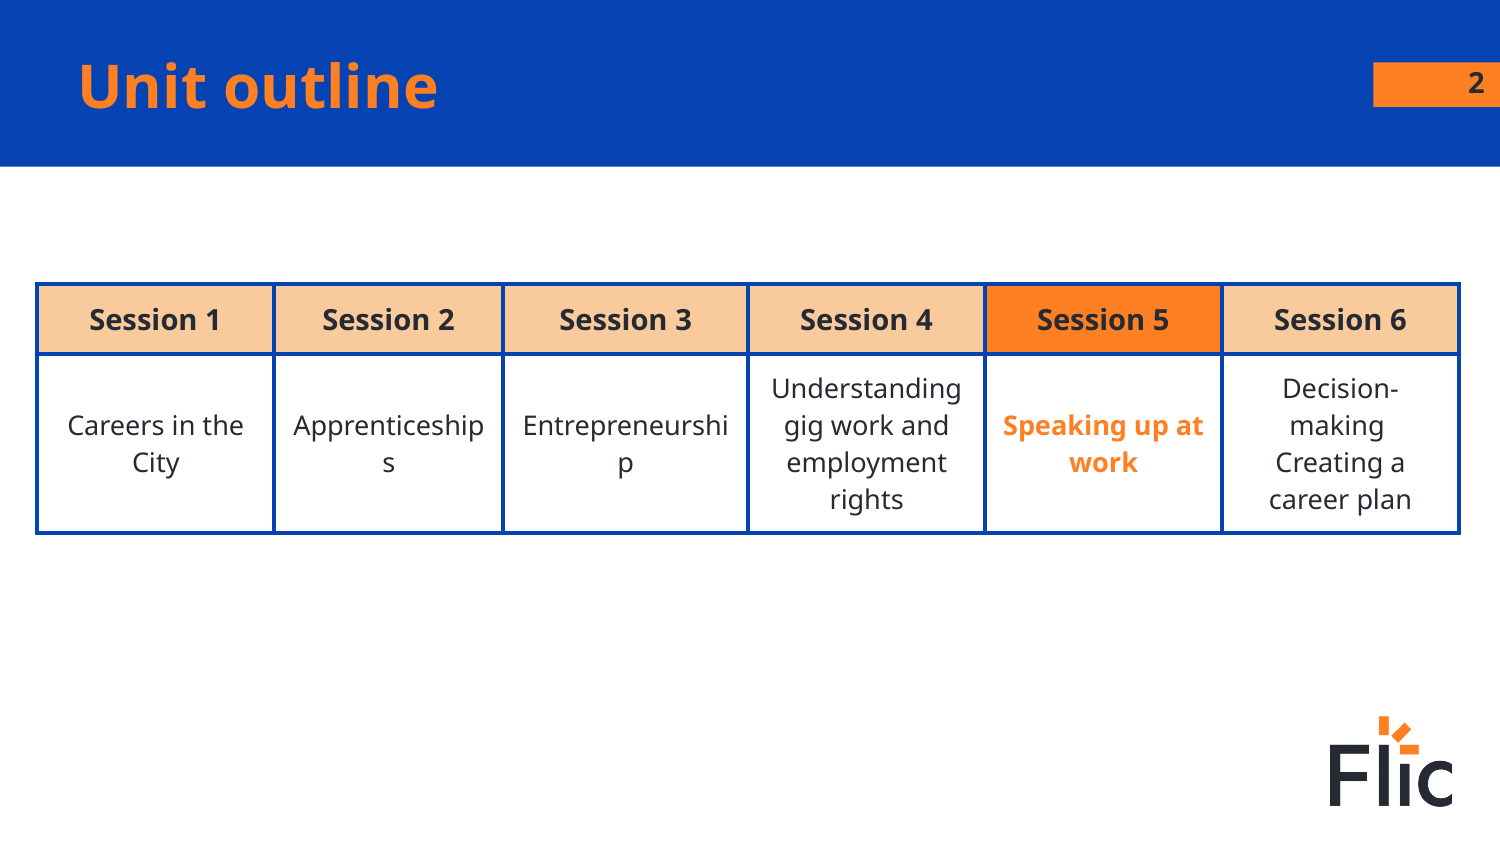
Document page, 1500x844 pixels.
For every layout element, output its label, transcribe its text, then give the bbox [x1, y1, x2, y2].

table_cell Entrepreneurship [505, 356, 746, 531]
table_header Session 1 [39, 286, 272, 352]
table_header Session 2 [276, 286, 501, 352]
table_cell Speaking up at work [987, 356, 1220, 531]
table_cell Understanding gig work and employment rights [750, 356, 983, 531]
title Unit outline [62, 41, 1331, 127]
table_header Session 4 [750, 286, 983, 352]
table_cell Careers in the City [39, 356, 272, 531]
table_cell Apprenticeships [276, 356, 501, 531]
table_header Session 6 [1224, 286, 1457, 352]
table_header Session 3 [505, 286, 746, 352]
table_header Session 5 [987, 286, 1220, 352]
slide_number 2 [1410, 49, 1500, 115]
picture [1330, 716, 1452, 807]
table_cell Decision- making Creating a career plan [1224, 356, 1457, 531]
